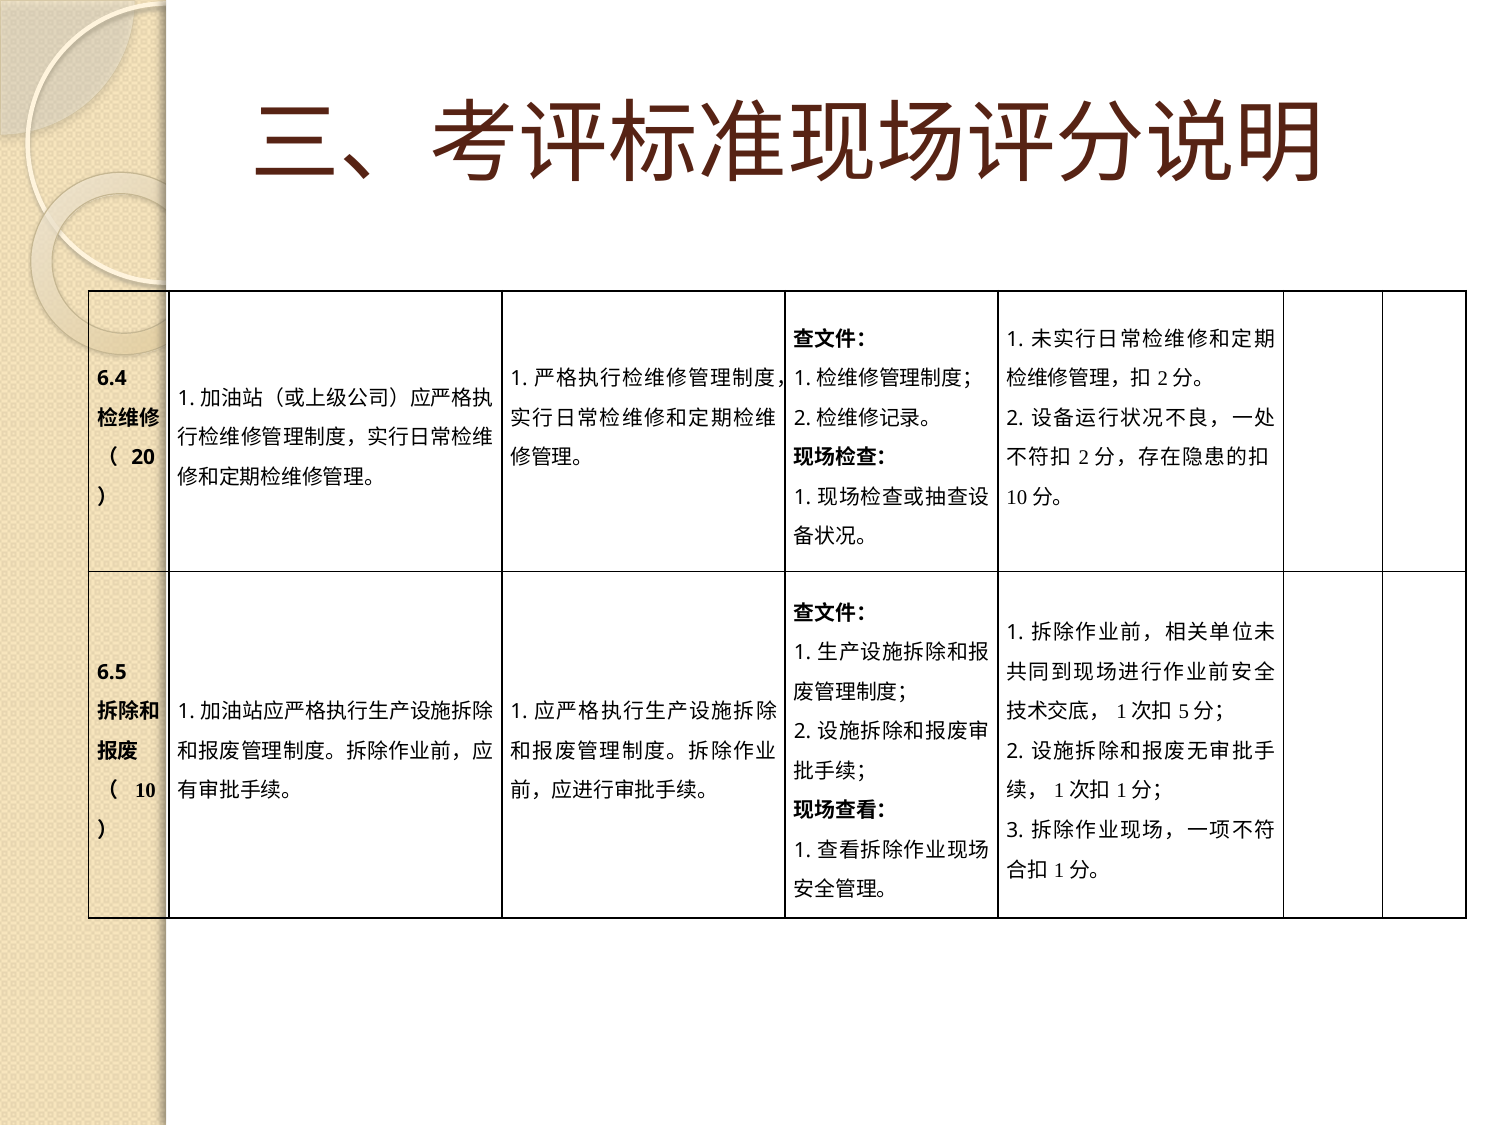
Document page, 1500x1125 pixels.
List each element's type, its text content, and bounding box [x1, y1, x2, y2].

table_cell 6.5 拆除和报废 （10） [89, 572, 168, 917]
table_header 查文件： 1.检维修管理制度； 2.检维修记录。 现场检查： 1.现场检查或抽查设备状况。 [786, 292, 997, 571]
table_header 6.4 检维修（20） [89, 292, 168, 571]
table_header 1.严格执行检维修管理制度，实行日常检维修和定期检维修管理。 [503, 292, 784, 571]
table_header 1.未实行日常检维修和定期检维修管理，扣2分。 2.设备运行状况不良，一处不符扣2分，存在隐患的扣10分。 [999, 292, 1283, 571]
table_cell 查文件： 1.生产设施拆除和报废管理制度； 2.设施拆除和报废审批手续； 现场查看： 1.查看拆除作业现场安全管理。 [786, 572, 997, 917]
table_header [1383, 292, 1465, 571]
table_cell 1.加油站应严格执行生产设施拆除和报废管理制度。拆除作业前，应有审批手续。 [170, 572, 501, 917]
table_cell [1383, 572, 1465, 917]
table_cell 1.应严格执行生产设施拆除和报废管理制度。拆除作业前，应进行审批手续。 [503, 572, 784, 917]
table_cell [1284, 572, 1382, 917]
title 三、考评标准现场评分说明 [235, 45, 1466, 233]
table_header [1284, 292, 1382, 571]
table_cell 1.拆除作业前，相关单位未共同到现场进行作业前安全技术交底，1次扣5分； 2.设施拆除和报废无审批手续，1次扣1分； 3.拆除作业现场，一项不符合扣1分。 [999, 572, 1283, 917]
table_header 1.加油站（或上级公司）应严格执行检维修管理制度，实行日常检维修和定期检维修管理。 [170, 292, 501, 571]
